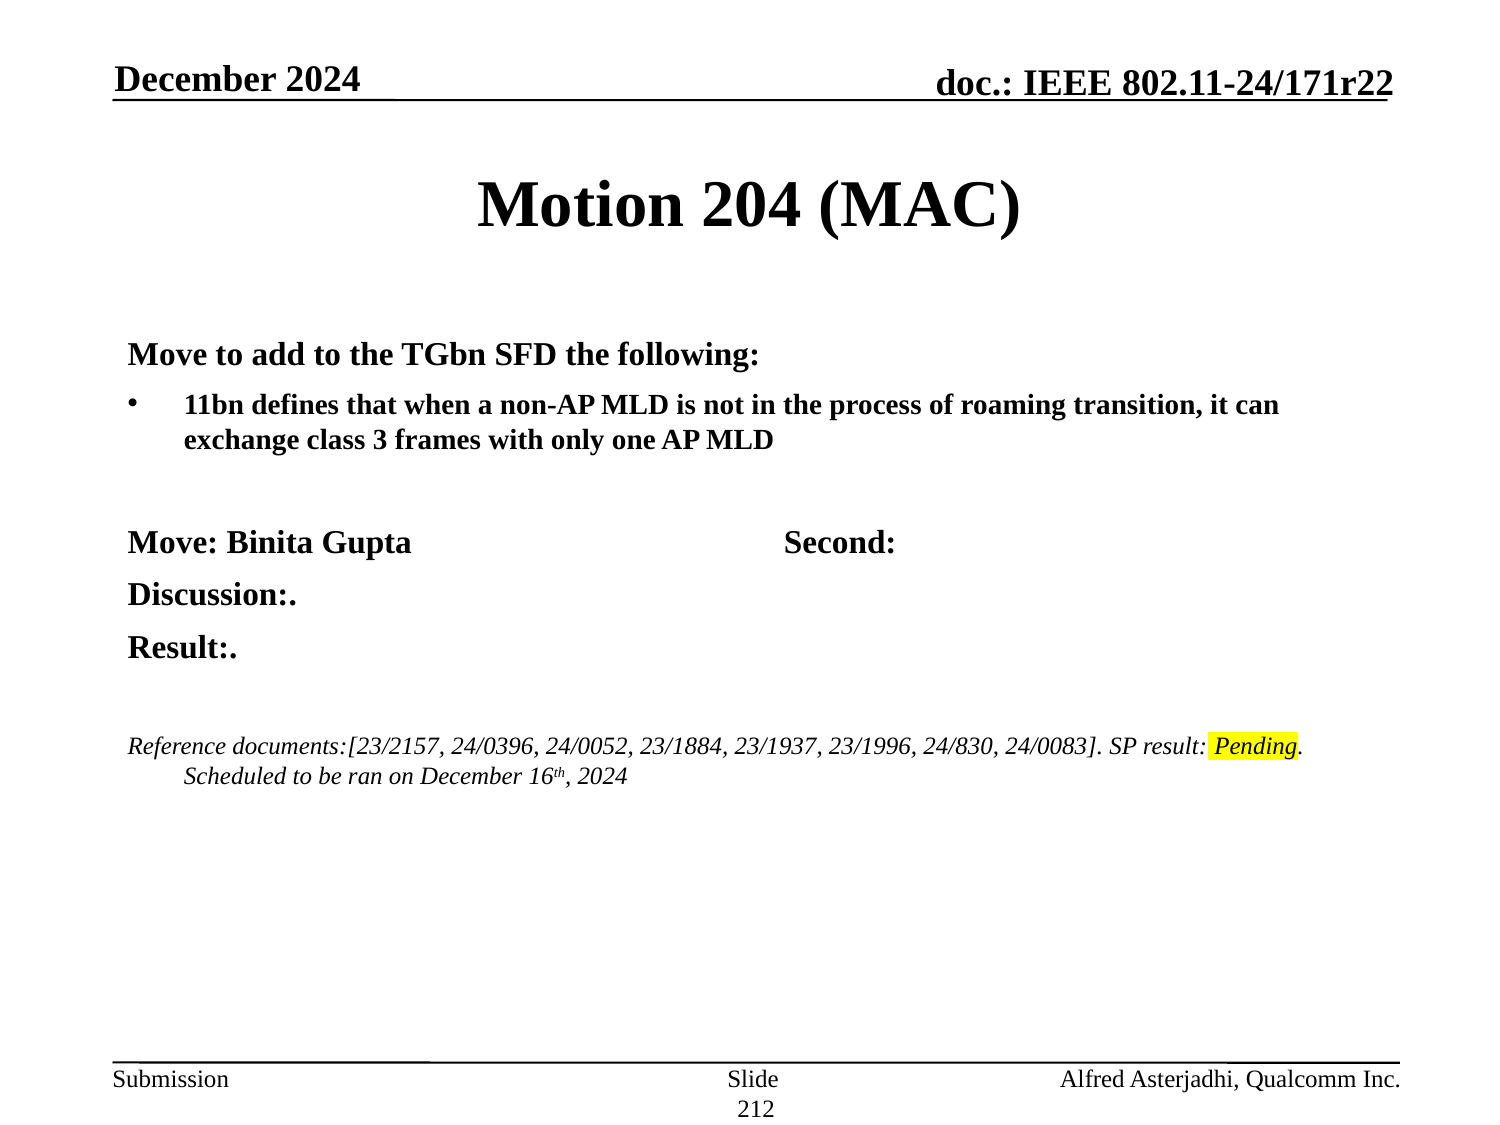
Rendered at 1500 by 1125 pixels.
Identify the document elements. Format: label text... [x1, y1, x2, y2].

footer Alfred Asterjadhi, Qualcomm Inc. [878, 1061, 1402, 1093]
title Motion 204 (MAC) [112, 112, 1388, 288]
list Move to add to the TGbn SFD the following: 11bn defines that when a non-AP MLD is not in the process of roaming transition, it can exchange class 3 frames with only one AP MLD Move: Binita Gupta Second: Discussion:. Result:. Reference documents:[23/2157, 24/0396, 24/0052, 23/1884, 23/1937, 23/1996, 24/830, 24/0083]. SP result: Pending. Scheduled to be ran on December 16th, 2024 [112, 324, 1388, 1000]
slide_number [114, 54, 423, 100]
slide_number Slide 212 [712, 1061, 800, 1123]
